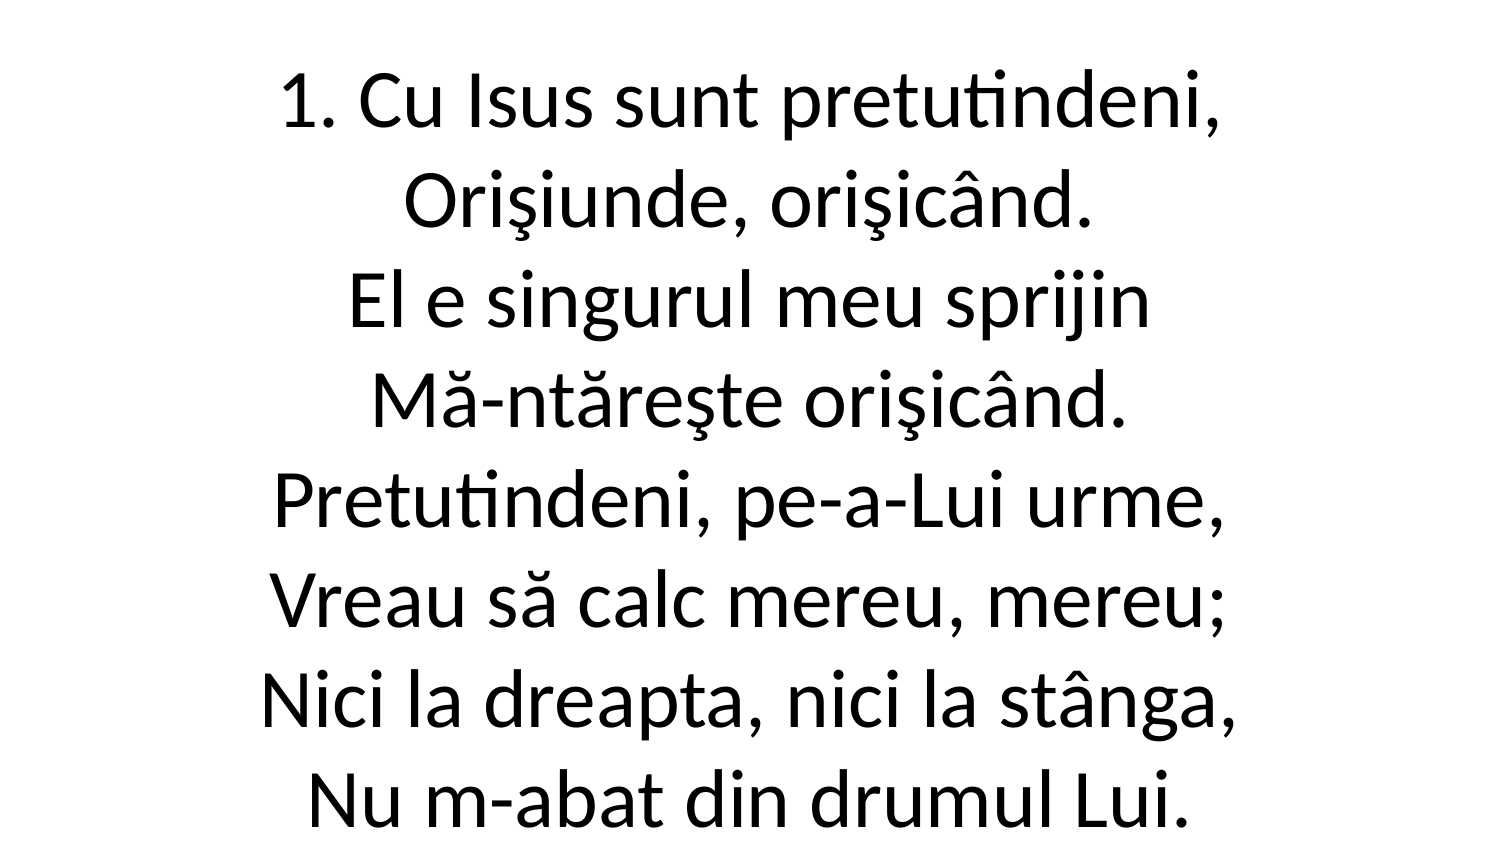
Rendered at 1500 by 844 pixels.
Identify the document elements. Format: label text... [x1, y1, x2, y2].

text_box 1. Cu Isus sunt pretutindeni, Orişiunde, orişicând. El e singurul meu sprijin Mă-ntăreşte orişicând. Pretutindeni, pe-a-Lui urme, Vreau să calc mereu, mereu; Nici la dreapta, nici la stânga, Nu m-abat din drumul Lui. [244, 0, 1256, 844]
